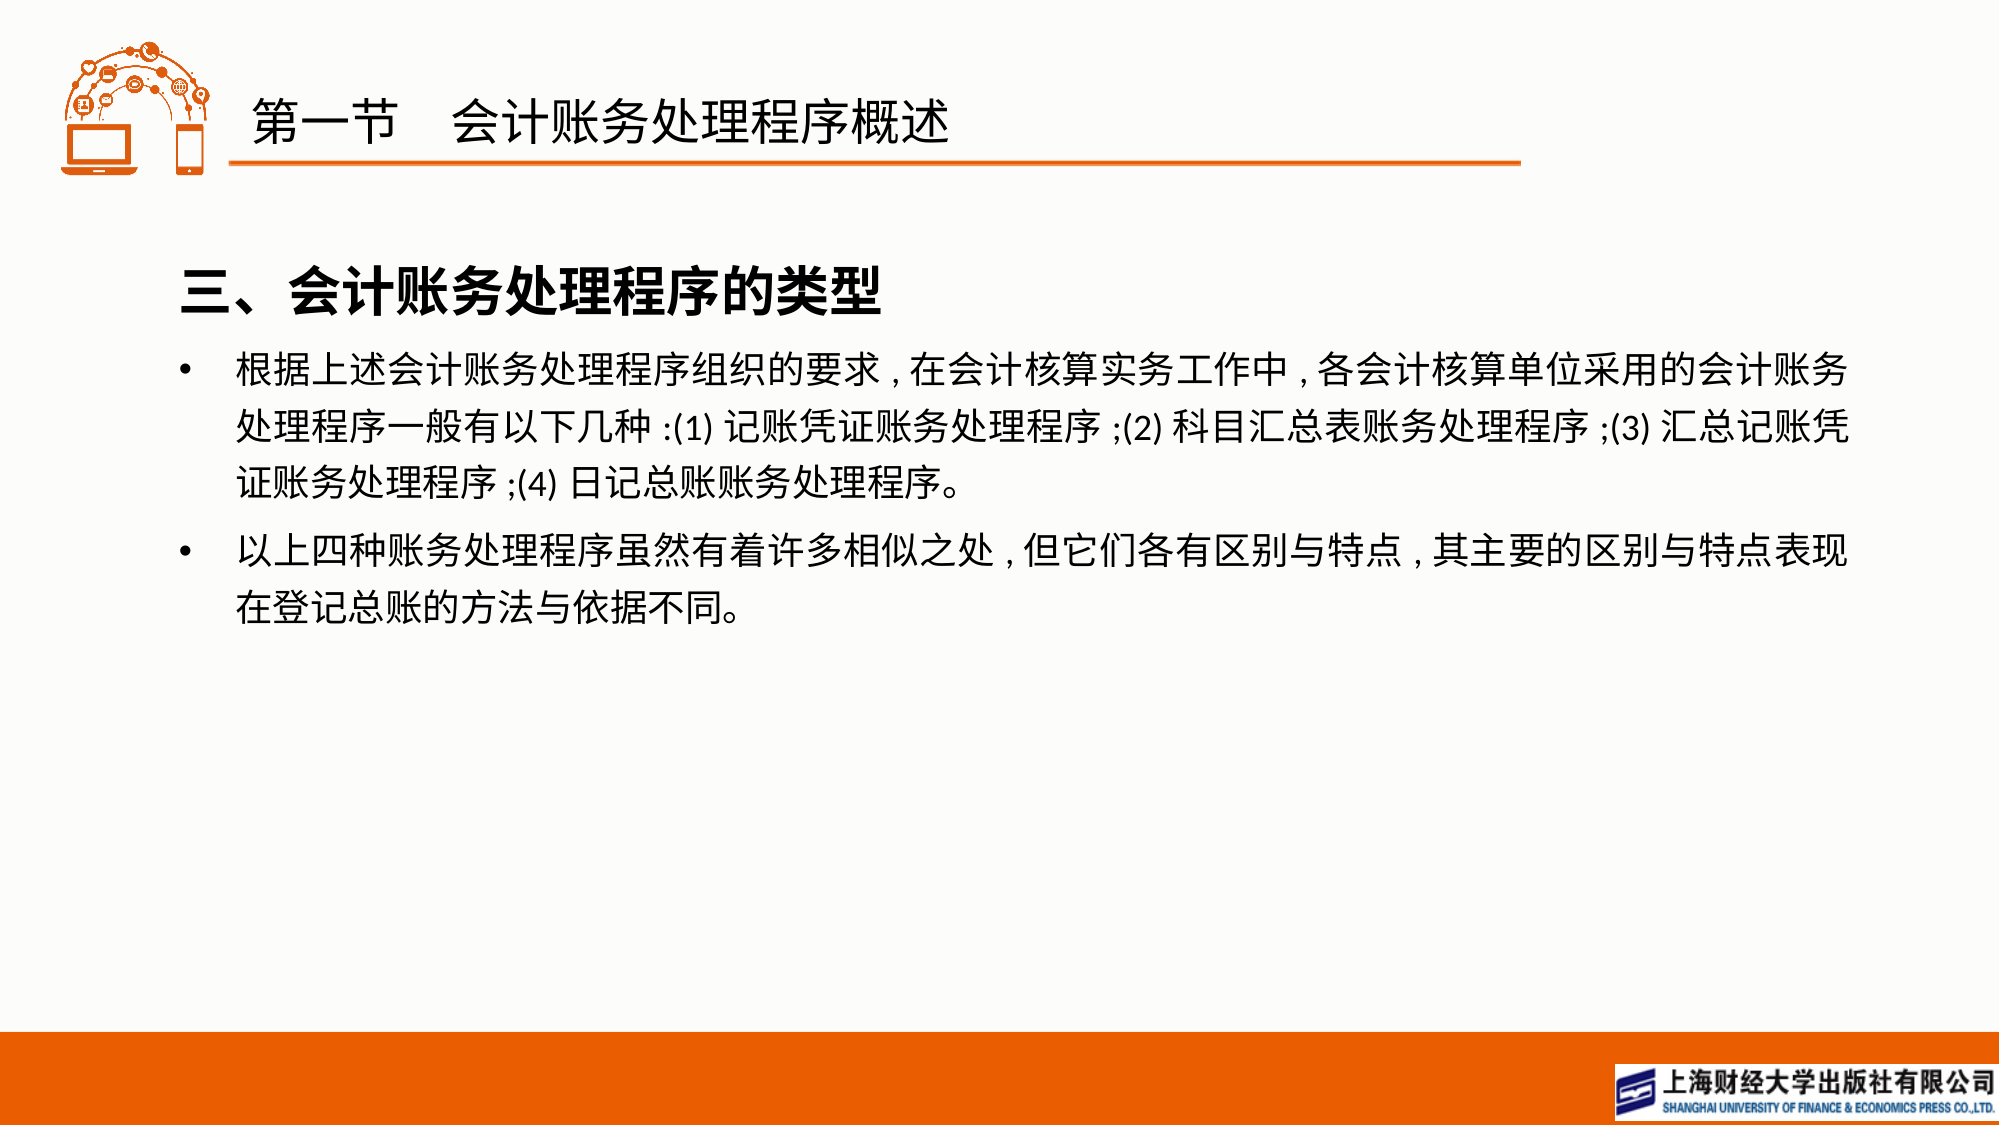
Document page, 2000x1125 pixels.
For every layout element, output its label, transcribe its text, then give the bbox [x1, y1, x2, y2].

picture [0, 0, 2000, 1125]
title 第一节 会计账务处理程序概述 [235, 82, 1605, 189]
list 三、会计账务处理程序的类型 根据上述会计账务处理程序组织的要求,在会计核算实务工作中,各会计核算单位采用的会计账务处理程序一般有以下几种:(1)记账凭证账务处理程序;(2)科目汇总表账务处理程序;(3)汇总记账凭证账务处理程序;(4)日记总账账务处理程序。 以上四种账务处理程序虽然有着许多相似之处,但它们各有区别与特点,其主要的区别与特点表现在登记总账的方法与依据不同。 [163, 227, 1865, 1049]
